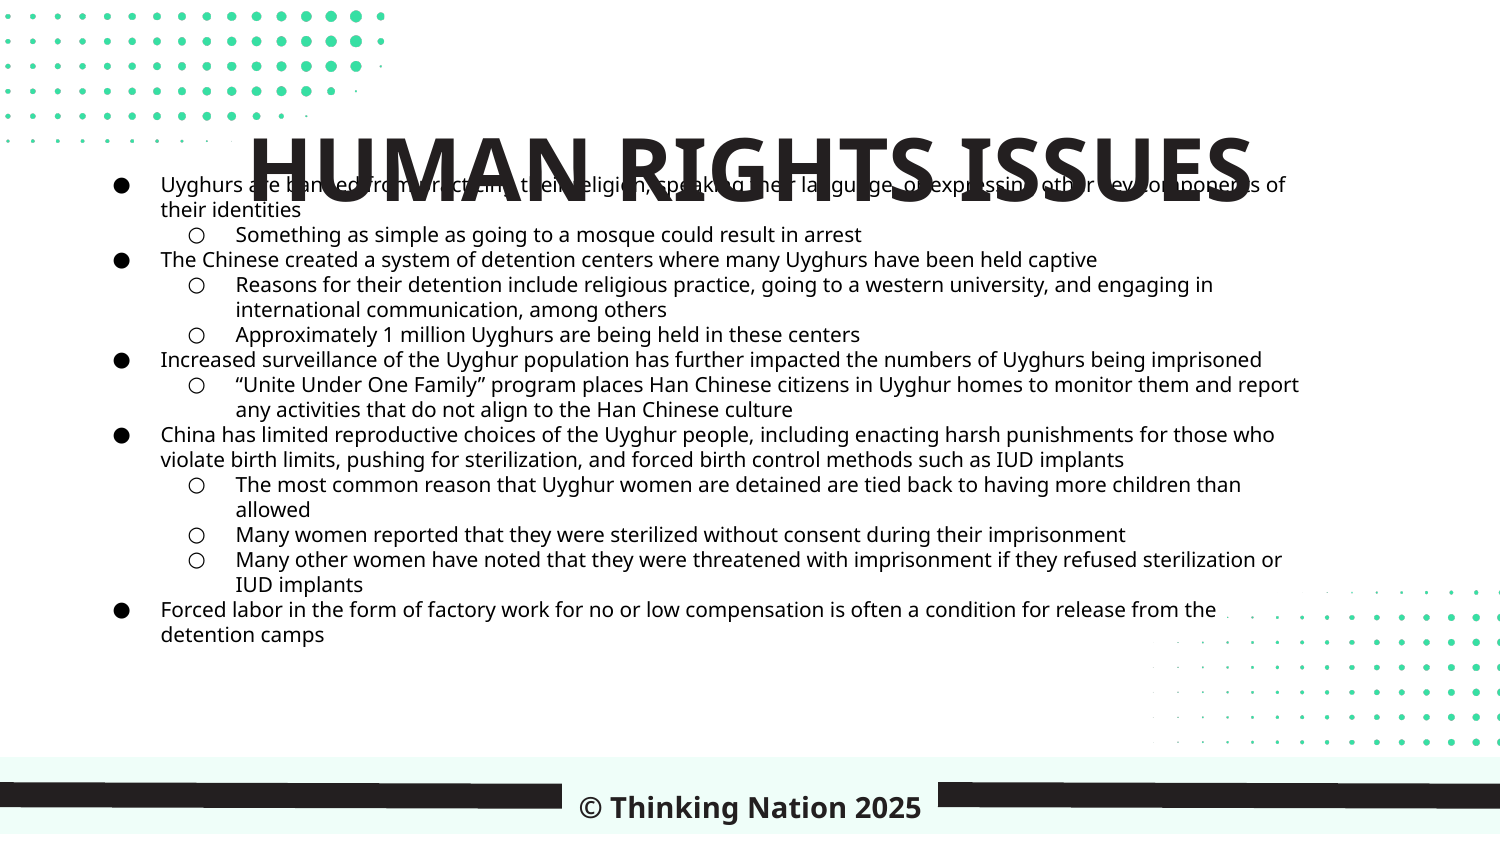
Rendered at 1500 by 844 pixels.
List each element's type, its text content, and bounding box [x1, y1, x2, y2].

text_box [0, 0, 385, 144]
text_box [1128, 590, 1500, 755]
text_box HUMAN RIGHTS ISSUES [209, 71, 1291, 219]
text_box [0, 756, 1500, 835]
text_box Uyghurs are banned from practicing their religion, speaking their language, or expressing other key components of their identities Something as simple as going to a mosque could result in arrest The Chinese created a system of detention centers where many Uyghurs have been held captive Reasons for their detention include religious practice, going to a western university, and engaging in international communication, among others Approximately 1 million Uyghurs are being held in these centers Increased surveillance of the Uyghur population has further impacted the numbers of Uyghurs being imprisoned “Unite Under One Family” program places Han Chinese citizens in Uyghur homes to monitor them and report any activities that do not align to the Han Chinese culture China has limited reproductive choices of the Uyghur people, including enacting harsh punishments for those who violate birth limits, pushing for sterilization, and forced birth control methods such as IUD implants The most common reason that Uyghur women are detained are tied back to having more children than allowed Many women reported that they were sterilized without consent during their imprisonment Many other women have noted that they were threatened with imprisonment if they refused sterilization or IUD implants Forced labor in the form of factory work for no or low compensation is often a condition for release from the detention camps [85, 171, 1301, 647]
